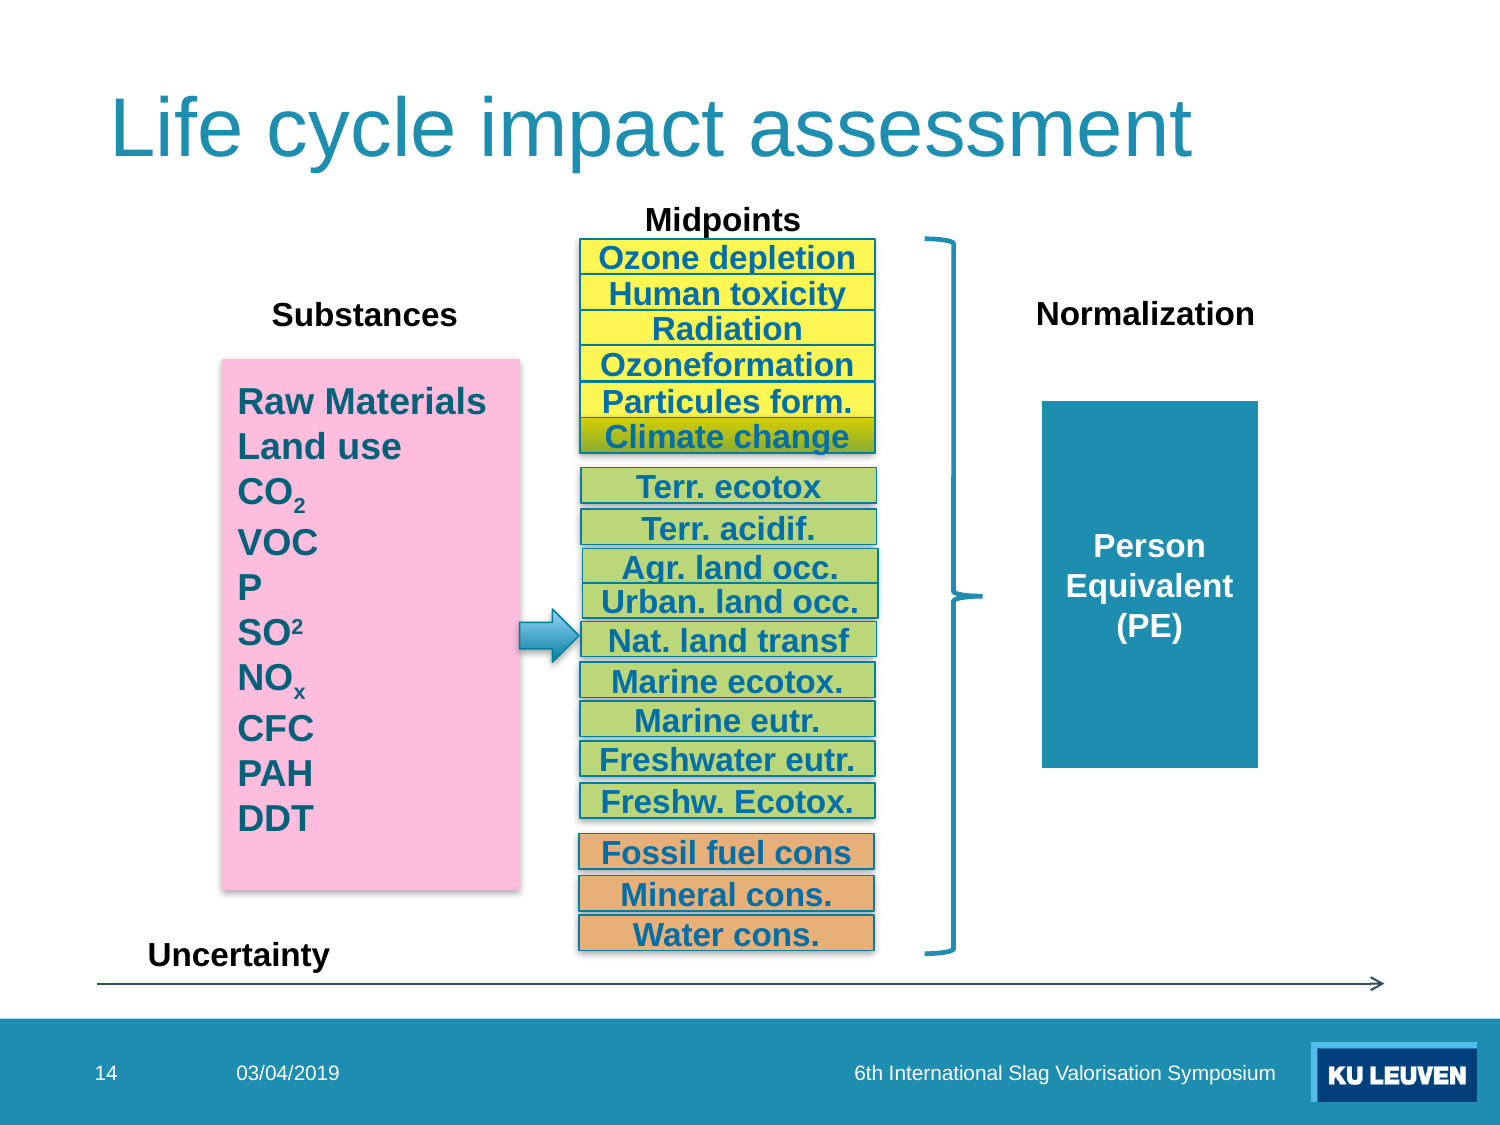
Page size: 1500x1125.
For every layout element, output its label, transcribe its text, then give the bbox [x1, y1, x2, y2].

text_box Terr. acidif. [581, 509, 877, 545]
text_box Agr. land occ. [582, 548, 878, 581]
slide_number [236, 1018, 355, 1125]
text_box Uncertainty [132, 925, 360, 981]
text_box [222, 359, 520, 369]
text_box Terr. ecotox [581, 467, 877, 504]
text_box Mineral cons. [578, 875, 875, 912]
text_box Marine eutr. [579, 700, 876, 737]
text_box Substances [256, 285, 486, 341]
text_box Human toxicity [579, 274, 876, 308]
footer 6th International Slag Valorisation Symposium [705, 1018, 1312, 1125]
text_box Midpoints [629, 191, 824, 246]
text_box Marine ecotox. [579, 662, 876, 698]
text_box Ozone depletion [579, 238, 876, 274]
text_box Ozoneformation [579, 345, 876, 381]
text_box Raw Materials Land use CO2 VOC P SO2 NOx CFC PAH DDT [222, 369, 520, 897]
text_box Person Equivalent (PE) [1042, 401, 1258, 768]
picture [1312, 1042, 1477, 1102]
text_box Normalization [1021, 285, 1279, 340]
text_box [924, 238, 983, 955]
text_box Urban. land occ. [582, 582, 878, 619]
slide_number 14 [94, 1018, 201, 1125]
text_box Water cons. [578, 915, 875, 951]
text_box Particules form. [579, 381, 876, 417]
title Life cycle impact assessment [94, 35, 1406, 225]
text_box Fossil fuel cons [578, 833, 875, 869]
text_box Freshwater eutr. [579, 740, 876, 777]
text_box Freshw. Ecotox. [579, 782, 876, 819]
text_box Nat. land transf [581, 621, 877, 657]
text_box [519, 609, 579, 663]
text_box Radiation [579, 309, 876, 345]
text_box Climate change [579, 417, 876, 453]
